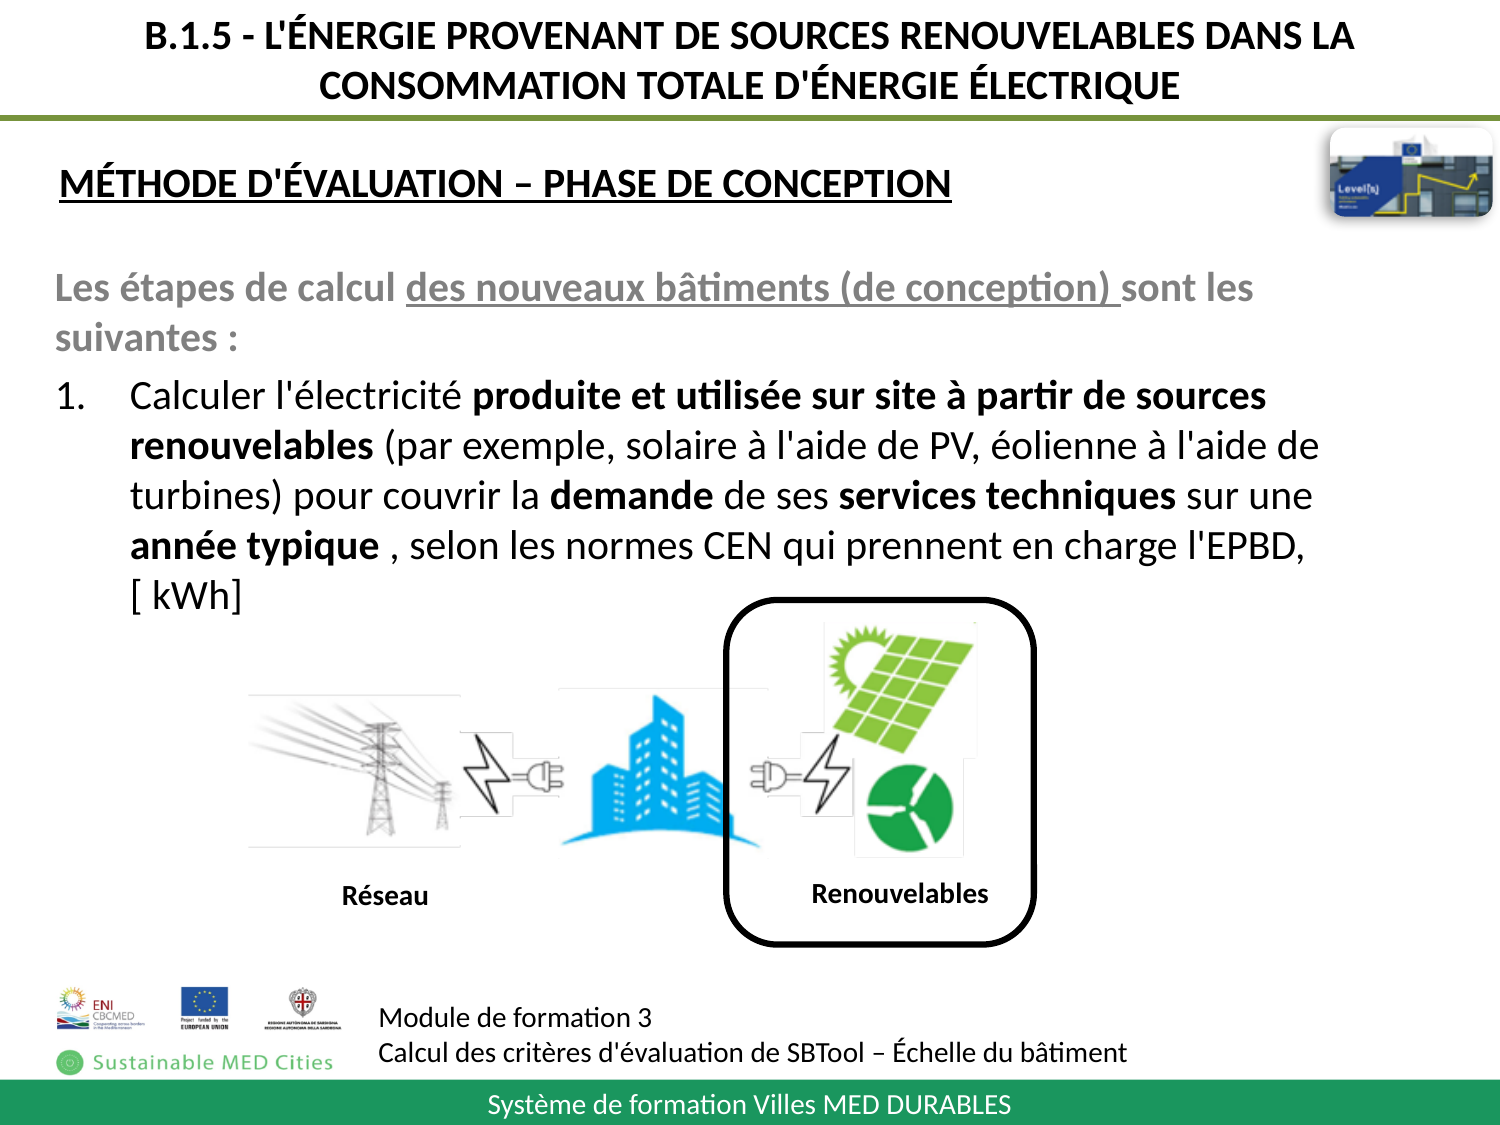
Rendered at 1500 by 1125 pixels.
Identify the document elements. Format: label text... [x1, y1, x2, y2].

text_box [248, 599, 1035, 945]
picture [1329, 127, 1493, 217]
text_box MÉTHODE D'ÉVALUATION – PHASE DE CONCEPTION [43, 147, 1331, 235]
text_box Les étapes de calcul des nouveaux bâtiments (de conception) sont les suivantes : Calculer l'électricité produite et utilisée sur site à partir de sources renouvelables (par exemple, solaire à l'aide de PV, éolienne à l'aide de turbines) pour couvrir la demande de ses services techniques sur une année typique , selon les normes CEN qui prennent en charge l'EPBD, [ kWh] [39, 251, 1443, 970]
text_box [0, 972, 1500, 1125]
title B.1.5 - L'ÉNERGIE PROVENANT DE SOURCES RENOUVELABLES DANS LA CONSOMMATION TOTALE D'ÉNERGIE ÉLECTRIQUE [0, 0, 1500, 117]
